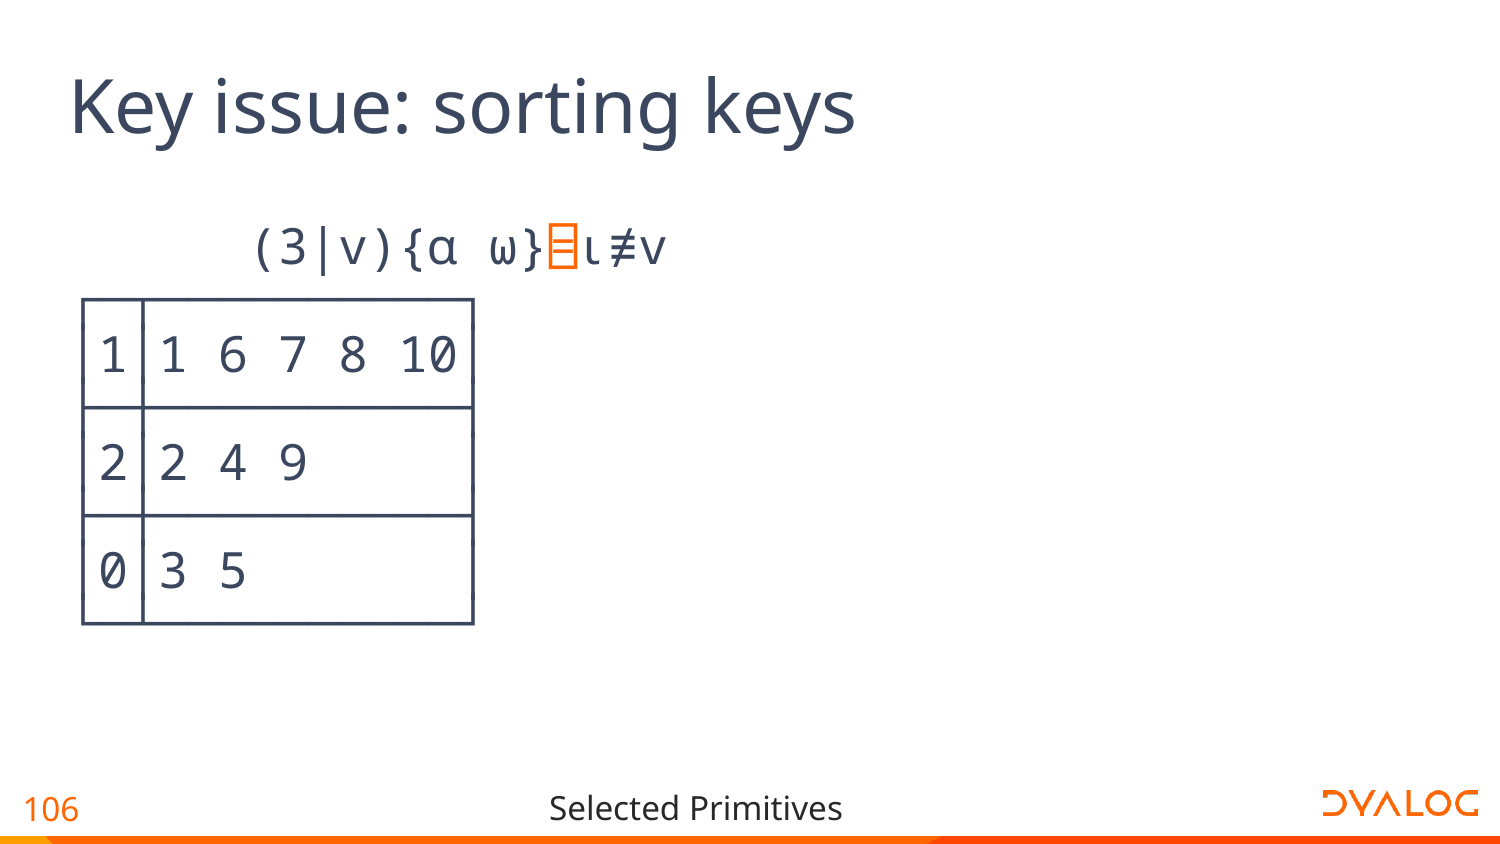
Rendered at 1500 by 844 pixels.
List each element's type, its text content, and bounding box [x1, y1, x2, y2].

title Key issue: sorting keys [53, 43, 1453, 157]
picture [0, 836, 1500, 844]
list (3|v){⍺ ⍵}⌸⍳≢v ┌─┬──────────┐ │1│1 6 7 8 10│ ├─┼──────────┤ │2│2 4 9 │ ├─┼──────────┤ │0│3 5 │ └─┴──────────┘ [53, 207, 1453, 740]
picture [1323, 790, 1478, 816]
